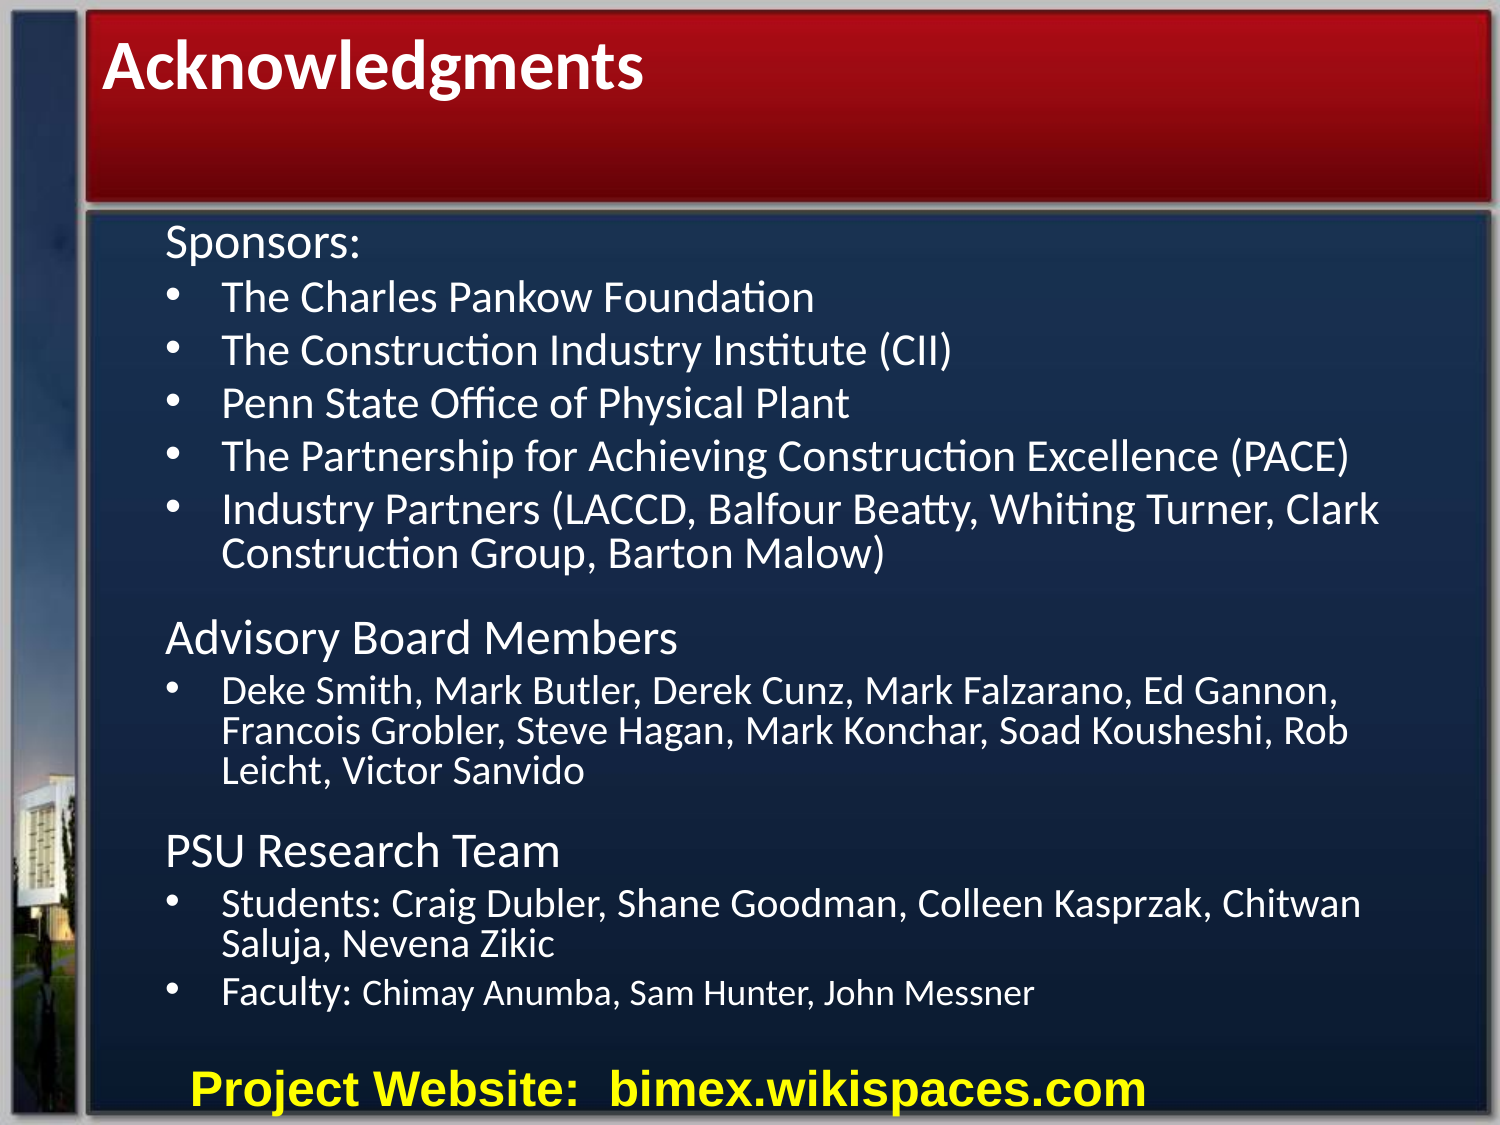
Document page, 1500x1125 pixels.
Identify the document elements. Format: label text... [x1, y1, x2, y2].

picture [0, 0, 1500, 1125]
list Sponsors: The Charles Pankow Foundation The Construction Industry Institute (CII) Penn State Office of Physical Plant The Partnership for Achieving Construction Excellence (PACE) Industry Partners (LACCD, Balfour Beatty, Whiting Turner, Clark Construction Group, Barton Malow) Advisory Board Members Deke Smith, Mark Butler, Derek Cunz, Mark Falzarano, Ed Gannon, Francois Grobler, Steve Hagan, Mark Konchar, Soad Kousheshi, Rob Leicht, Victor Sanvido PSU Research Team Students: Craig Dubler, Shane Goodman, Colleen Kasprzak, Chitwan Saluja, Nevena Zikic Faculty: Chimay Anumba, Sam Hunter, John Messner [149, 212, 1463, 838]
text_box Project Website: bimex.wikispaces.com [174, 1049, 1413, 1125]
text_box Acknowledgments [87, 11, 1500, 112]
